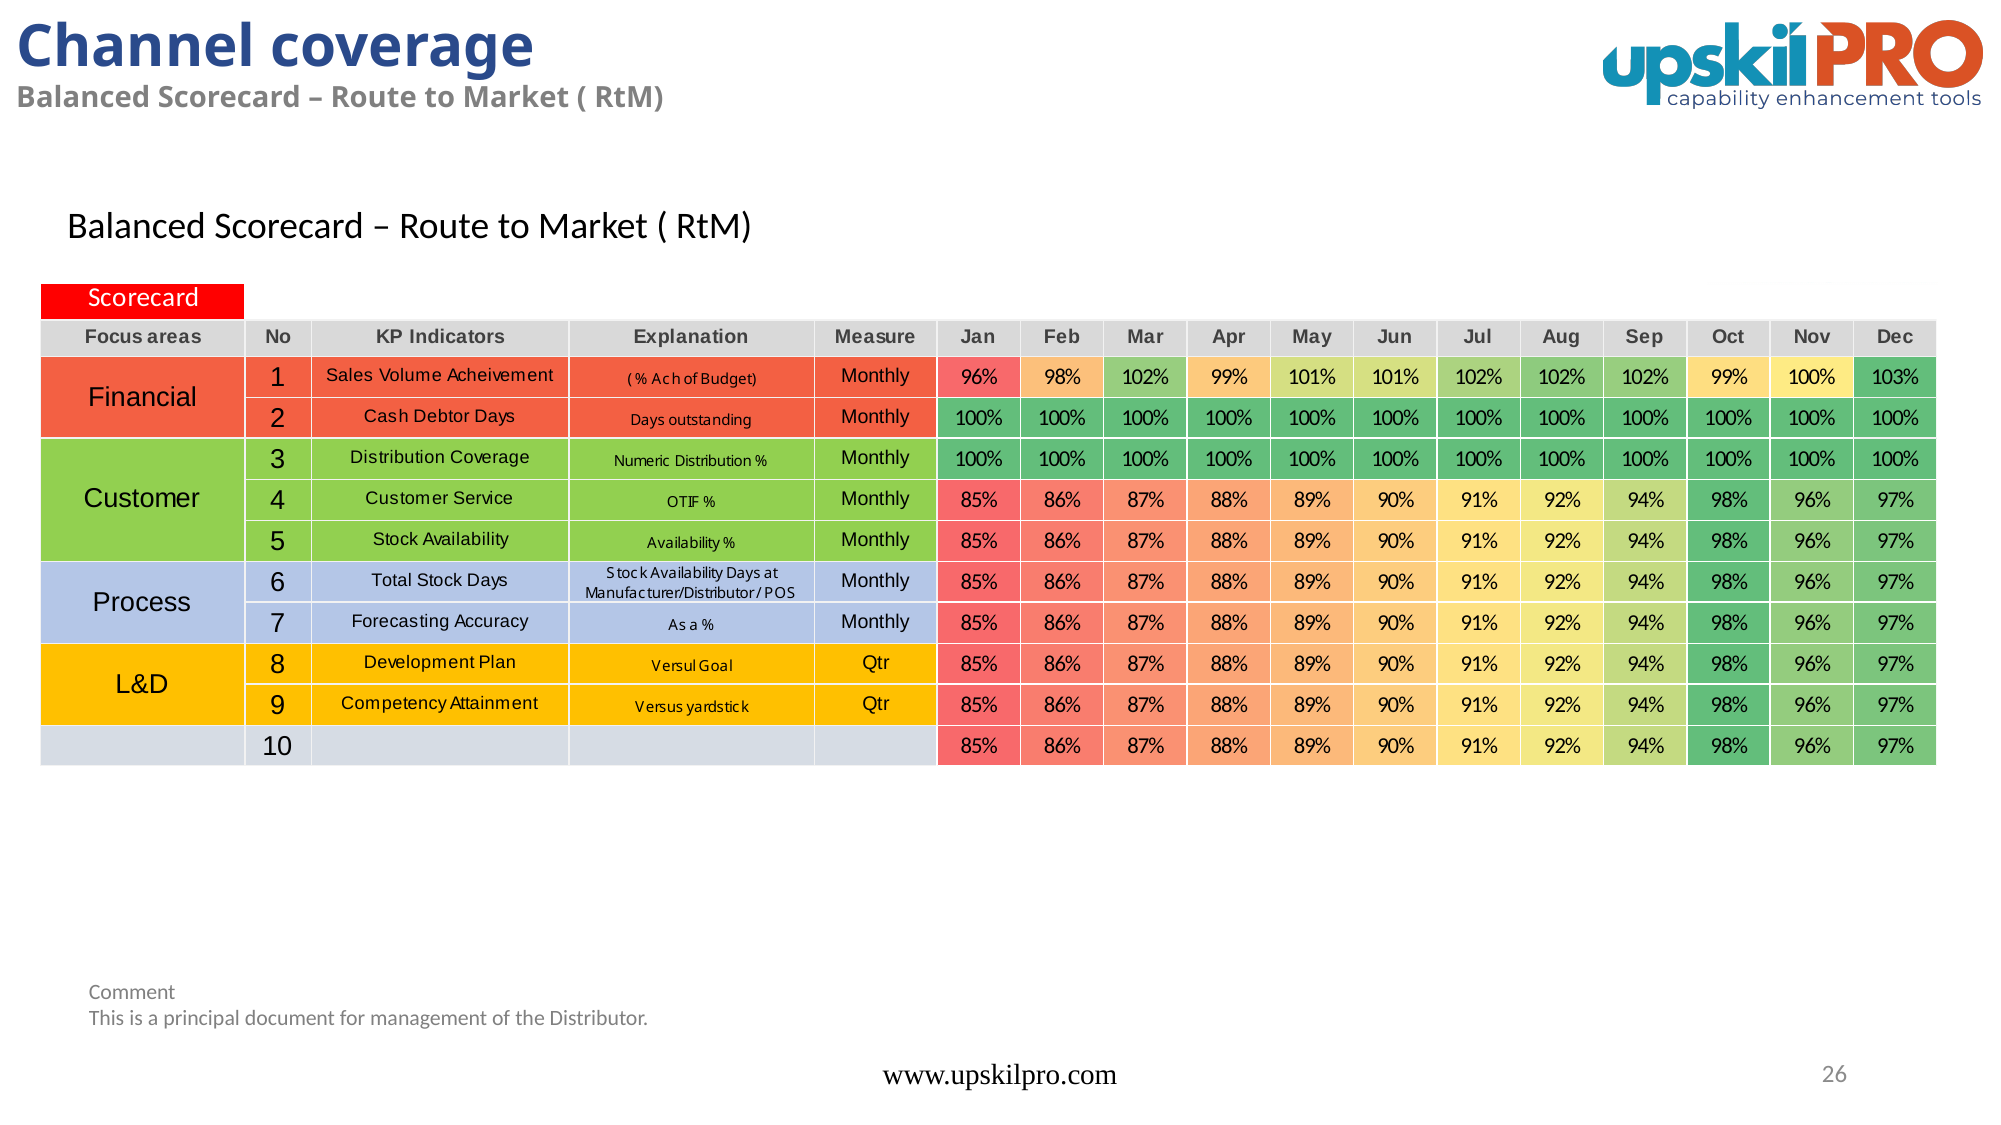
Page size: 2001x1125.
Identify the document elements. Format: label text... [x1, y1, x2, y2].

text_box Balanced Scorecard – Route to Market ( RtM) [52, 193, 809, 254]
picture [39, 282, 1938, 768]
picture [1603, 20, 1983, 109]
text_box Comment This is a principal document for management of the Distributor. [74, 969, 921, 1038]
footer www.upskilpro.com [662, 1042, 1338, 1103]
text_box Channel coverage Balanced Scorecard – Route to Market ( RtM) [1, 0, 1564, 121]
slide_number 26 [1412, 1042, 1863, 1103]
